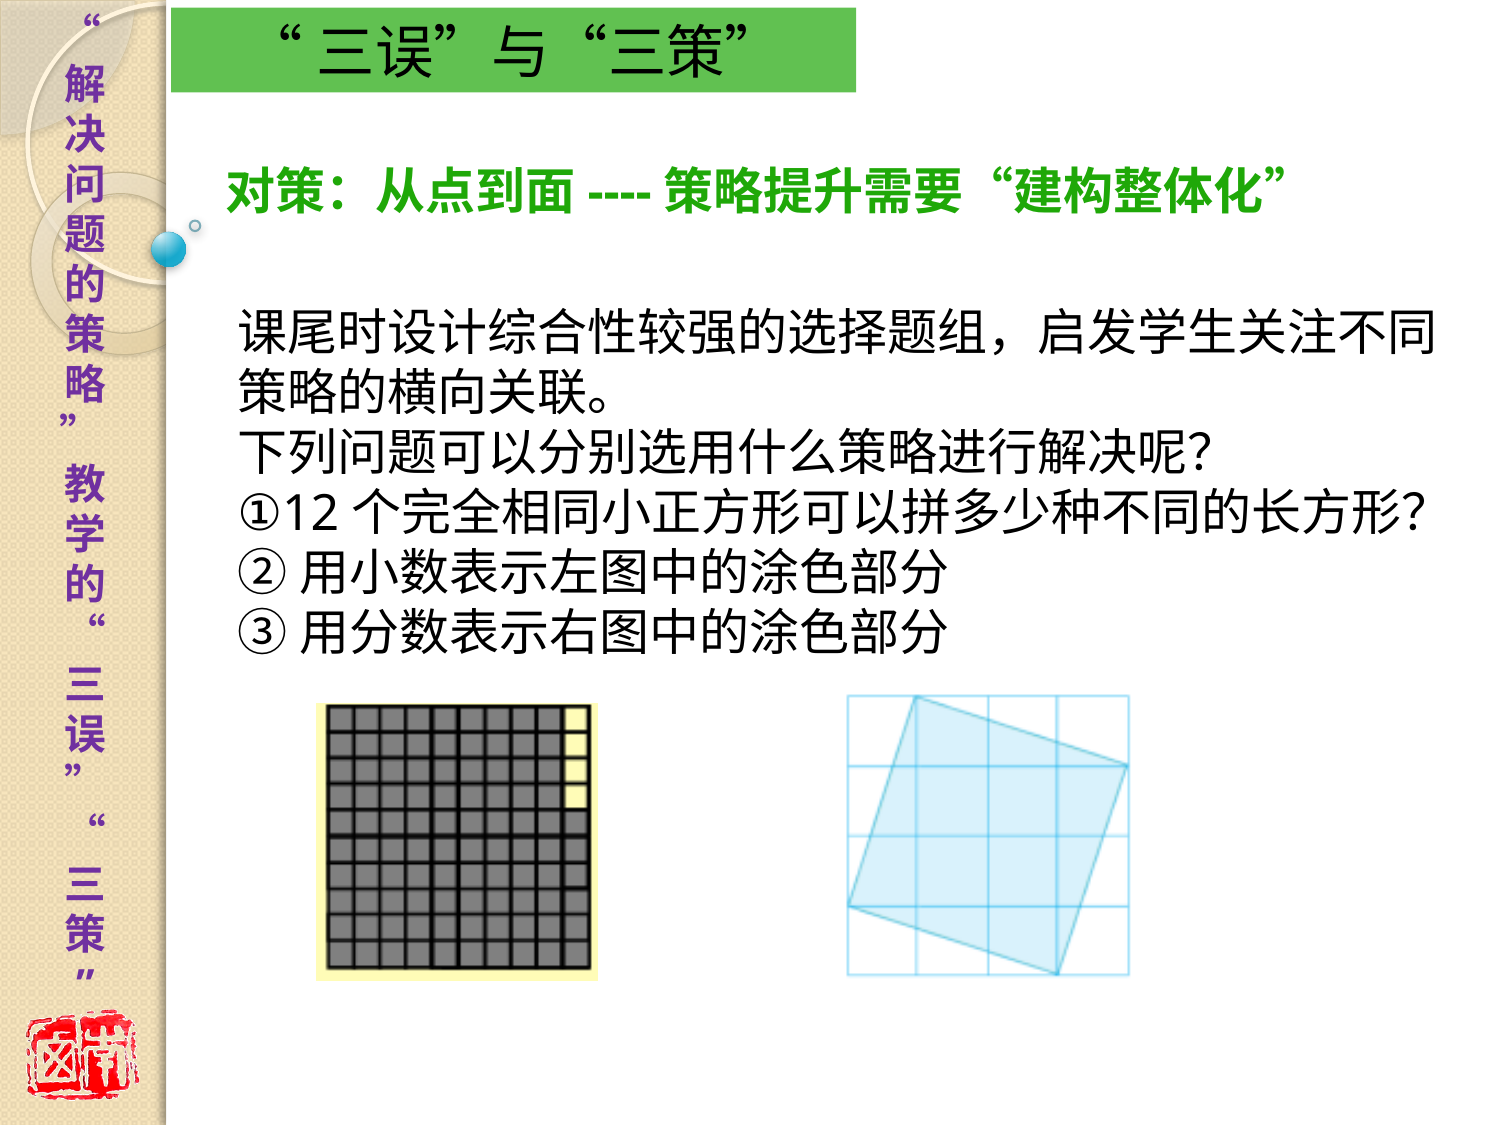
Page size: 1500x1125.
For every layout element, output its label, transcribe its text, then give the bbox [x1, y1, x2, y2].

text_box “三误”与“三策” [171, 7, 857, 93]
text_box “解决问题的策略 ”教学的“三误”“三策 ” [35, 0, 136, 1003]
picture [843, 691, 1137, 983]
text_box 对策：从点到面----策略提升需要“建构整体化” [210, 152, 1440, 228]
text_box 课尾时设计综合性较强的选择题组，启发学生关注不同策略的横向关联。 下列问题可以分别选用什么策略进行解决呢？ ①12个完全相同小正方形可以拼多少种不同的长方形？ ②用小数表示左图中的涂色部分 ③用分数表示右图中的涂色部分 [222, 292, 1453, 668]
picture [23, 1006, 142, 1102]
picture [316, 702, 598, 981]
